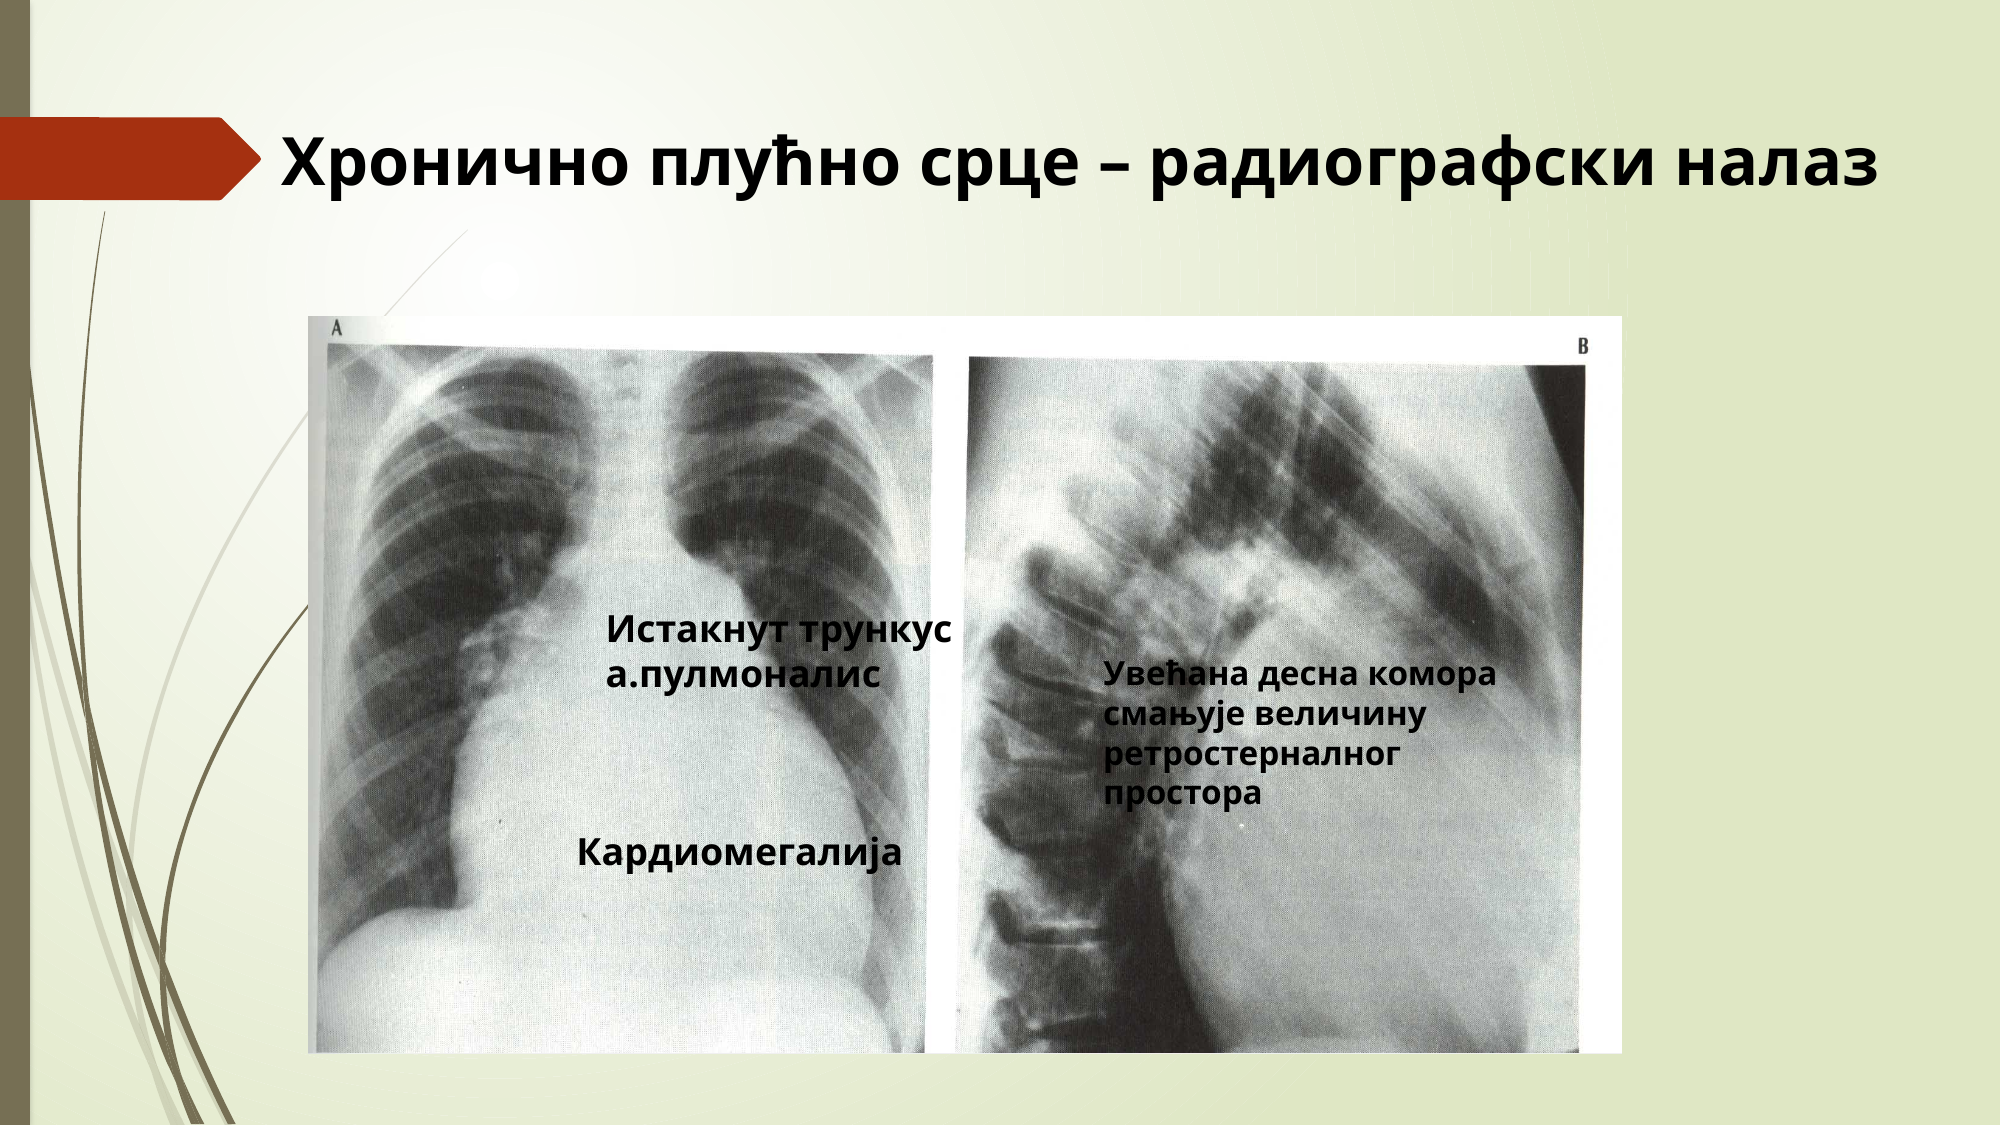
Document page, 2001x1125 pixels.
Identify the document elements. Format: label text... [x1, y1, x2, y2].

picture [308, 316, 1622, 1055]
text_box Хронично плућно срце – радиографски налаз [266, 111, 1933, 286]
